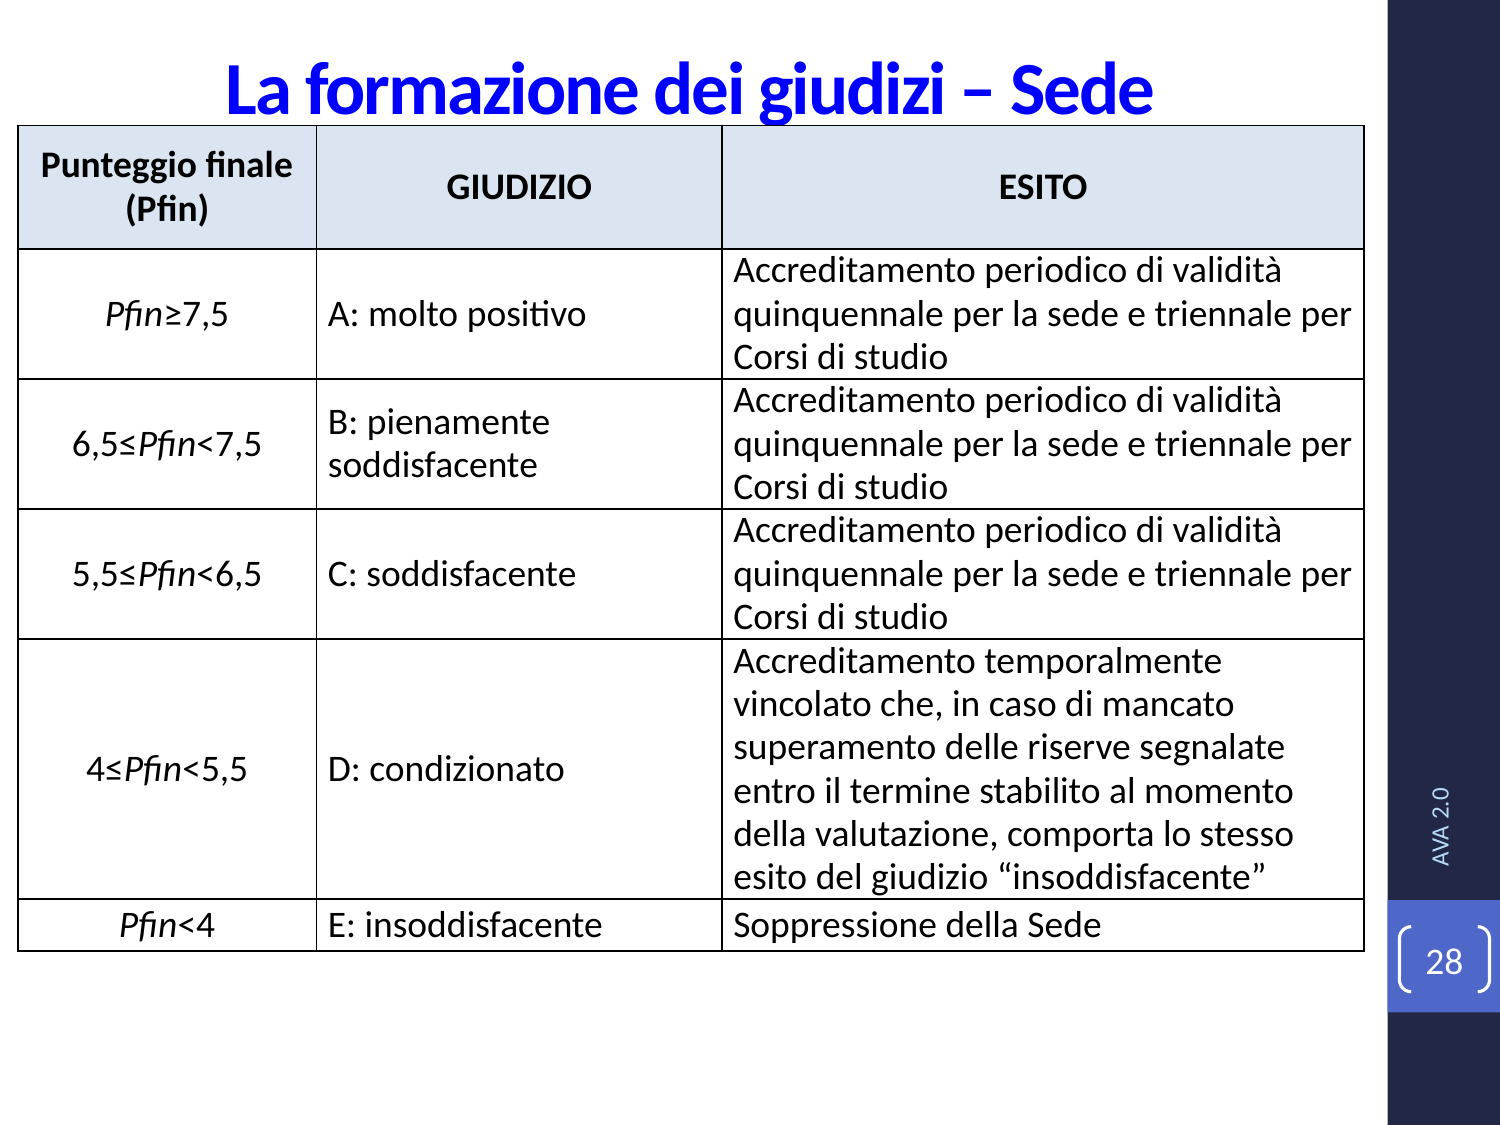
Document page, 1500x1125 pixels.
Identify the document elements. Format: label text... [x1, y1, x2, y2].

table_cell B: pienamente soddisfacente [317, 380, 721, 508]
table_cell 6,5≤Pfin<7,5 [19, 380, 316, 508]
slide_number 28 [1397, 925, 1492, 994]
table_cell Accreditamento periodico di validità quinquennale per la sede e triennale per Corsi di studio [723, 380, 1363, 508]
table_header Punteggio finale (Pfin) [19, 126, 316, 248]
table_cell C: soddisfacente [317, 510, 721, 638]
table_header GIUDIZIO [317, 126, 721, 248]
table_cell A: molto positivo [317, 250, 721, 378]
table_cell E: insoddisfacente [317, 900, 721, 950]
table_cell Soppressione della Sede [723, 900, 1363, 950]
footer AVA 2.0 [1408, 361, 1469, 882]
table_cell D: condizionato [317, 640, 721, 898]
table_cell Pfin≥7,5 [19, 250, 316, 378]
table_cell Accreditamento periodico di validità quinquennale per la sede e triennale per Corsi di studio [723, 250, 1363, 378]
table_cell Pfin<4 [19, 900, 316, 950]
table_cell 5,5≤Pfin<6,5 [19, 510, 316, 638]
table_cell 4≤Pfin<5,5 [19, 640, 316, 898]
title La formazione dei giudizi – Sede [53, 42, 1329, 125]
table_cell Accreditamento temporalmente vincolato che, in caso di mancato superamento delle riserve segnalate entro il termine stabilito al momento della valutazione, comporta lo stesso esito del giudizio “insoddisfacente” [723, 640, 1363, 898]
table_header ESITO [723, 126, 1363, 248]
table_cell Accreditamento periodico di validità quinquennale per la sede e triennale per Corsi di studio [723, 510, 1363, 638]
